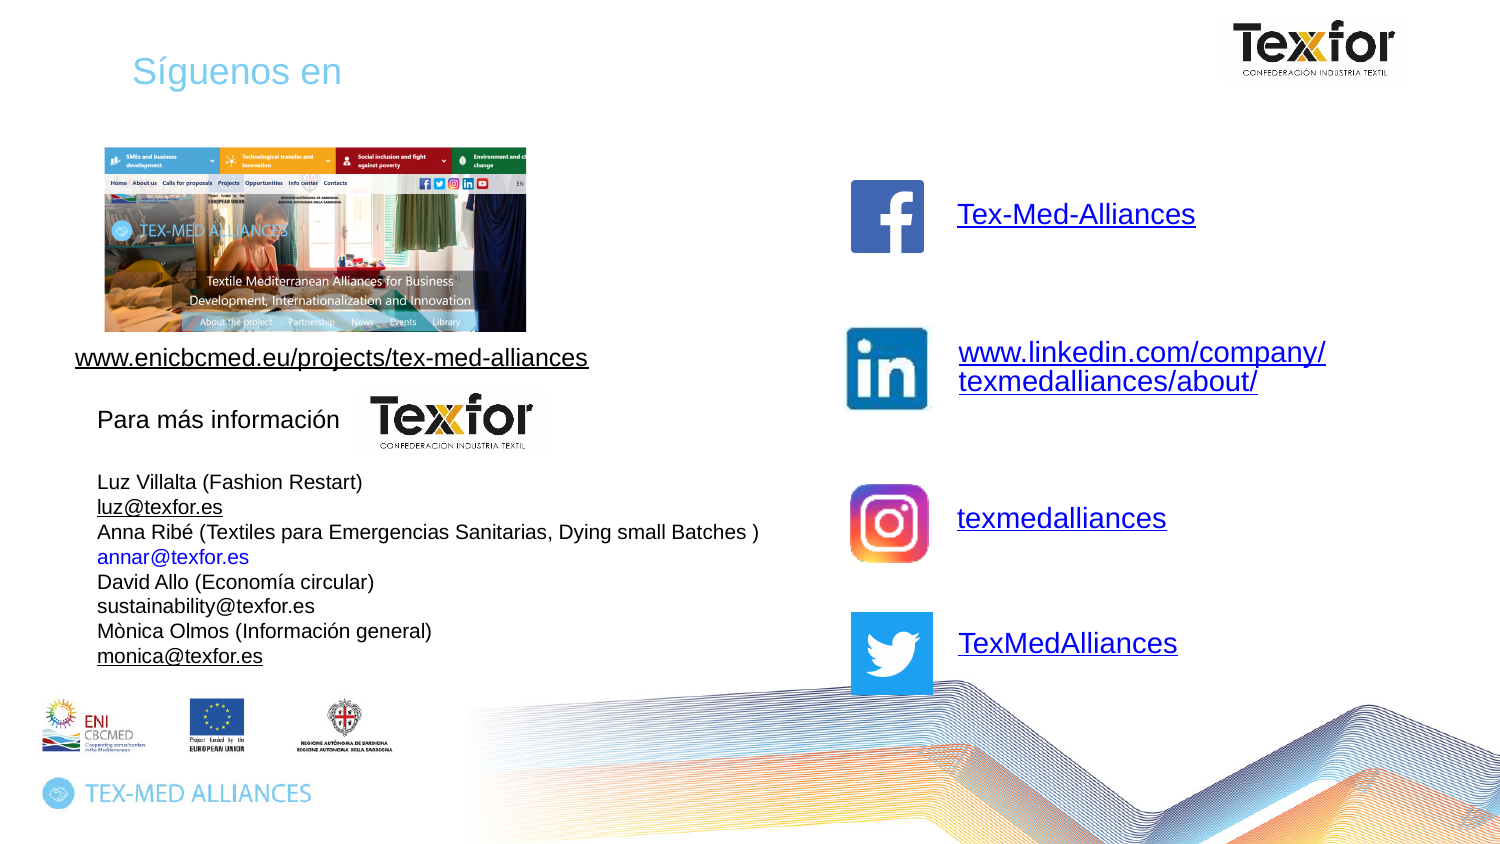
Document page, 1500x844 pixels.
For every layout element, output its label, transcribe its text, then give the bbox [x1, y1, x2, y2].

text_box www.enicbcmed.eu/projects/tex-med-alliances [67, 333, 647, 379]
picture [0, 0, 1500, 844]
text_box Tex-Med-Alliances [949, 187, 1297, 238]
text_box Para más información Luz Villalta (Fashion Restart) luz@texfor.es Anna Ribé (Textiles para Emergencias Sanitarias, Dying small Batches ) annar@texfor.es David Allo (Economía circular) sustainability@texfor.es Mònica Olmos (Información general) monica@texfor.es [89, 395, 797, 826]
text_box www.linkedin.com/company/texmedalliances/about/ [950, 326, 1339, 376]
text_box TexMedAlliances [950, 616, 1298, 667]
text_box Síguenos en [124, 39, 812, 100]
text_box texmedalliances [949, 491, 1297, 542]
